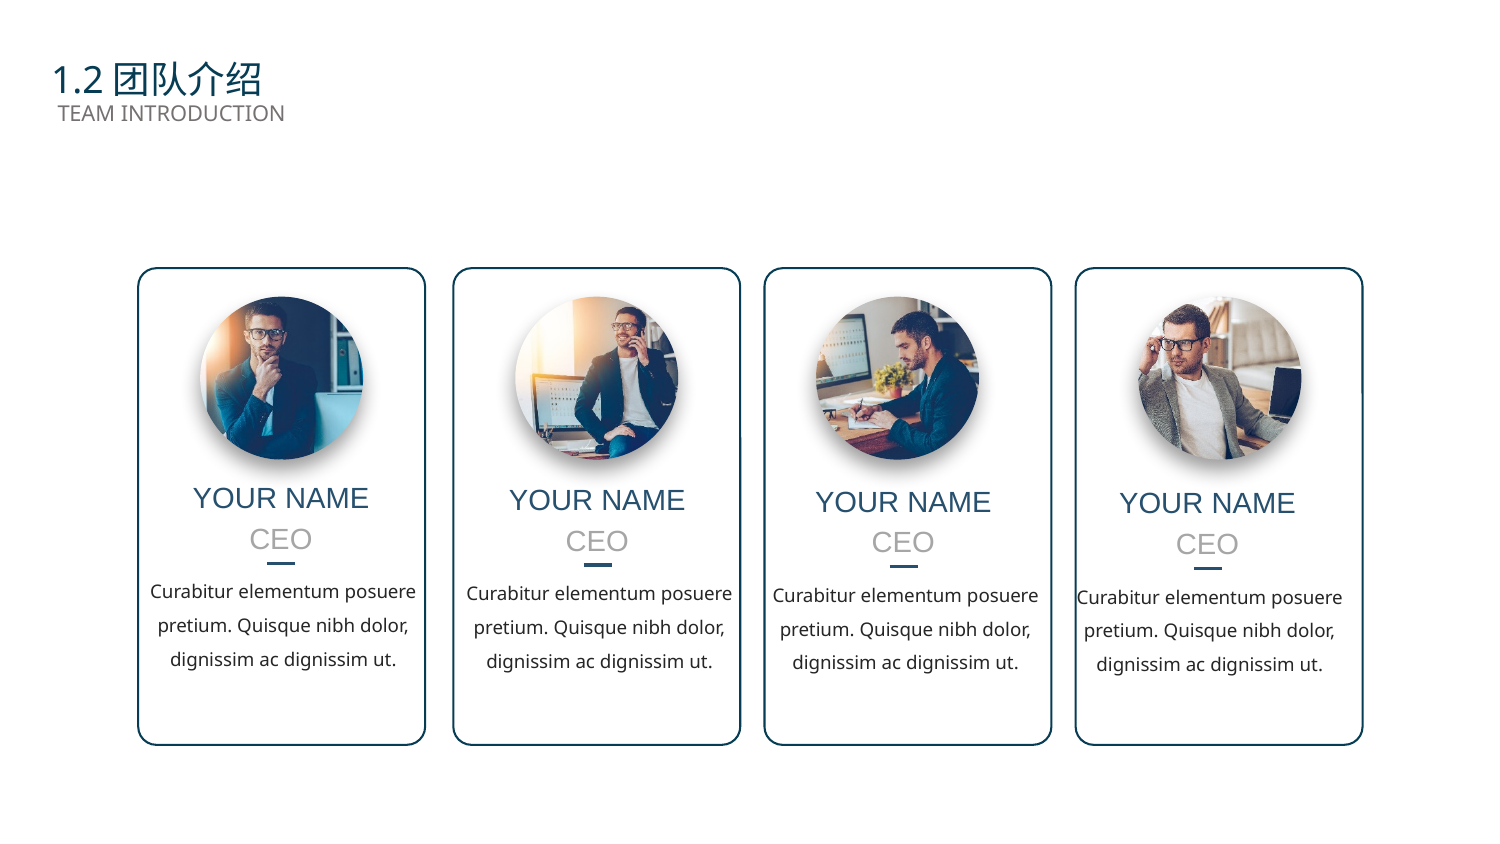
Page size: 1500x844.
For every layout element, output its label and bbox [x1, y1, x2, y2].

text_box [441, 268, 747, 745]
text_box [1051, 268, 1368, 745]
text_box [124, 268, 441, 745]
text_box [57, 44, 302, 134]
text_box [747, 268, 1051, 745]
